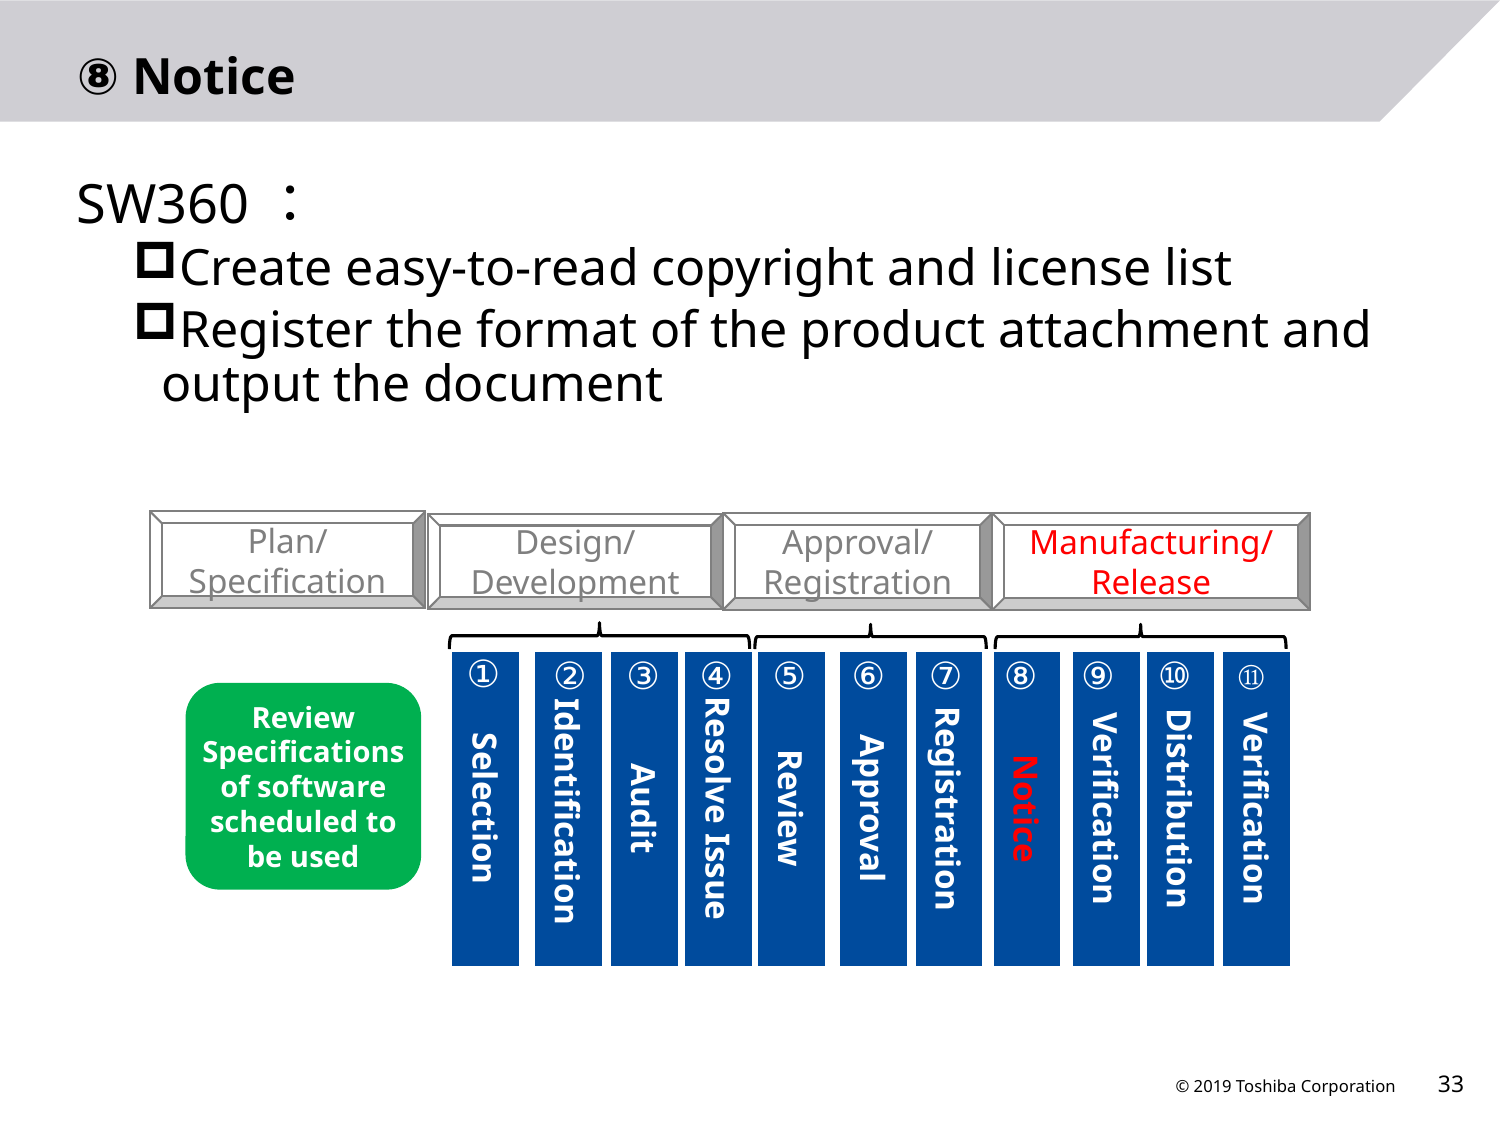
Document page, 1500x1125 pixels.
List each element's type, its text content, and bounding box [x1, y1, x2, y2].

text_box ③ [611, 644, 675, 705]
text_box ④ [684, 644, 748, 705]
text_box Plan/ Specification [149, 510, 427, 609]
text_box ⑨ [1066, 644, 1130, 705]
text_box [754, 624, 987, 650]
text_box Resolve Issue [684, 651, 753, 967]
title ⑧ Notice [0, 0, 1500, 123]
text_box Selection [451, 651, 520, 967]
text_box ① [451, 642, 516, 703]
text_box Approval/ Registration [722, 512, 993, 611]
text_box [995, 624, 1287, 650]
text_box Notice [993, 651, 1061, 967]
text_box Review [757, 651, 826, 967]
text_box ② [538, 644, 602, 705]
text_box ⑩ [1143, 644, 1207, 705]
text_box ⑪ [1222, 644, 1281, 705]
text_box ⑥ [432, 515, 719, 524]
text_box Design/ Development [426, 512, 722, 610]
text_box Manufacturing/Release [993, 512, 1312, 611]
text_box ⑦ [727, 514, 988, 524]
text_box [449, 622, 750, 650]
text_box Review Specifications of software scheduled to be used [185, 682, 422, 890]
text_box Verification [1222, 651, 1291, 967]
text_box Approval [839, 651, 908, 967]
list SW360： Create easy-to-read copyright and license list Register the format of the product attachment and output the document [76, 162, 1421, 1039]
text_box Registration [915, 651, 983, 967]
text_box ⑦ [913, 649, 978, 705]
text_box Verification [1072, 651, 1141, 967]
text_box Distribution [1146, 651, 1215, 967]
text_box ⑤ [154, 512, 422, 522]
text_box Identification [534, 651, 603, 967]
text_box ④ [996, 514, 1306, 524]
text_box ⑧ [989, 644, 1053, 705]
text_box Audit [610, 651, 679, 967]
text_box ⑥ [836, 649, 901, 705]
text_box ⑤ [757, 649, 822, 705]
